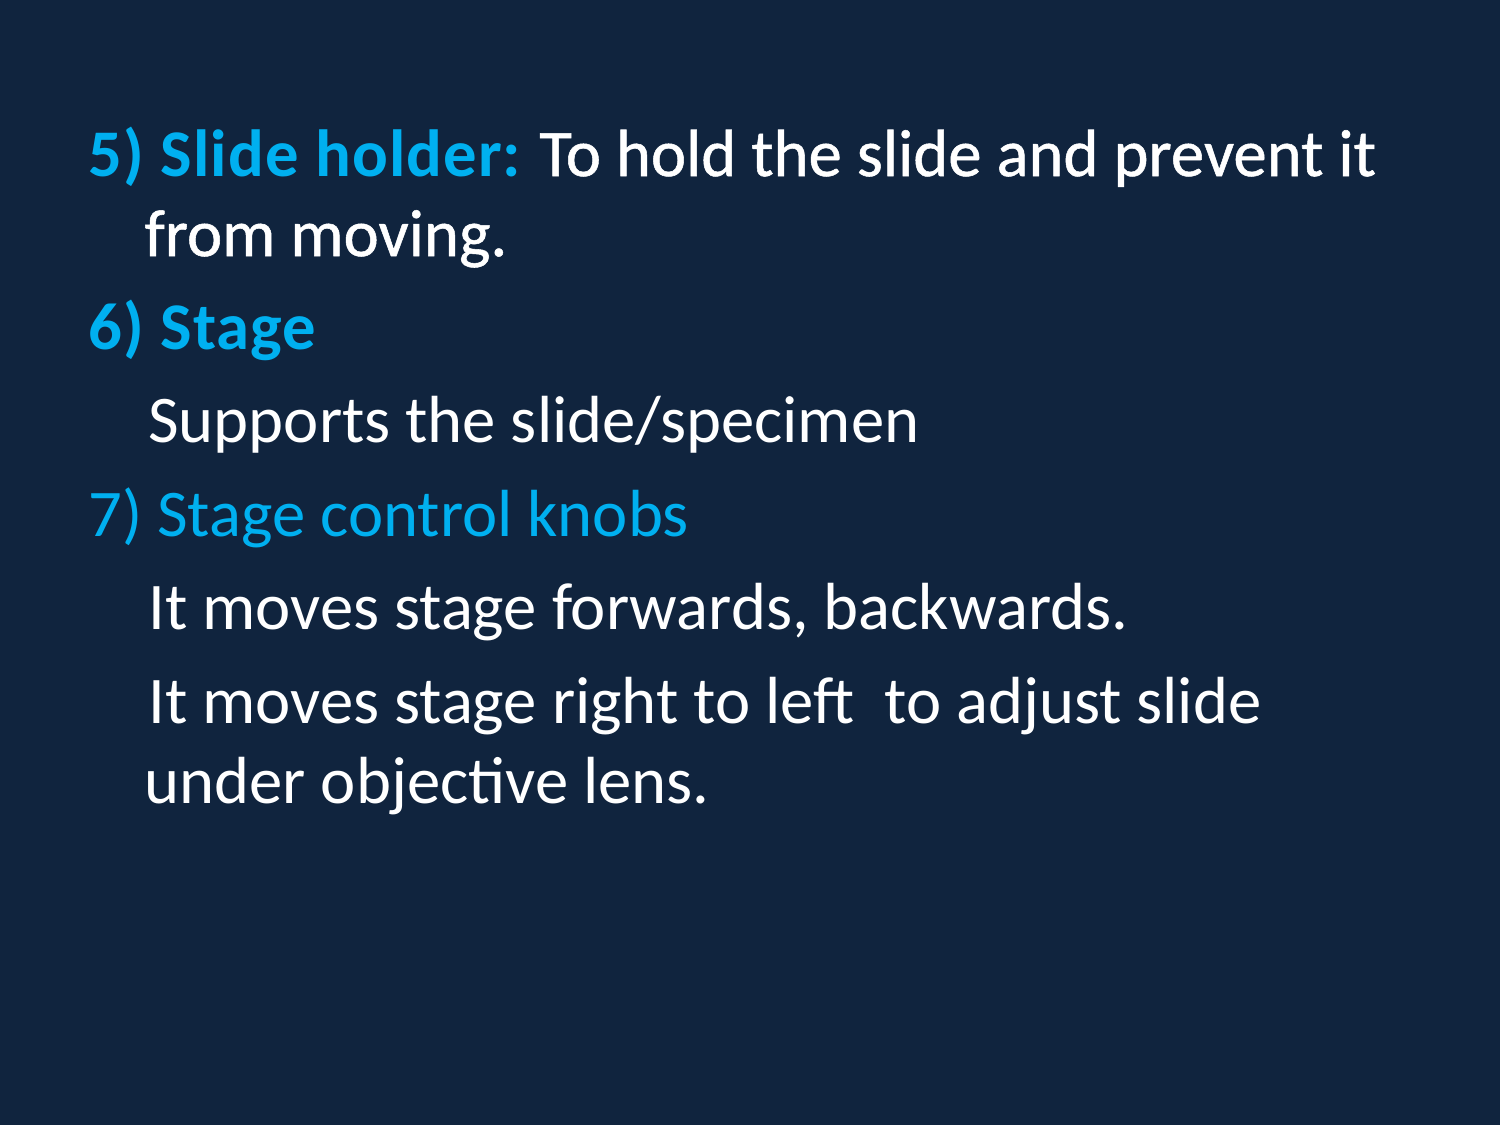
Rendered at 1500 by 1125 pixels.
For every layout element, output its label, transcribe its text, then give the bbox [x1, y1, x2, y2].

list 5) Slide holder: To hold the slide and prevent it from moving. 6) Stage Supports the slide/specimen 7) Stage control knobs It moves stage forwards, backwards. It moves stage right to left to adjust slide under objective lens. [73, 101, 1424, 1000]
